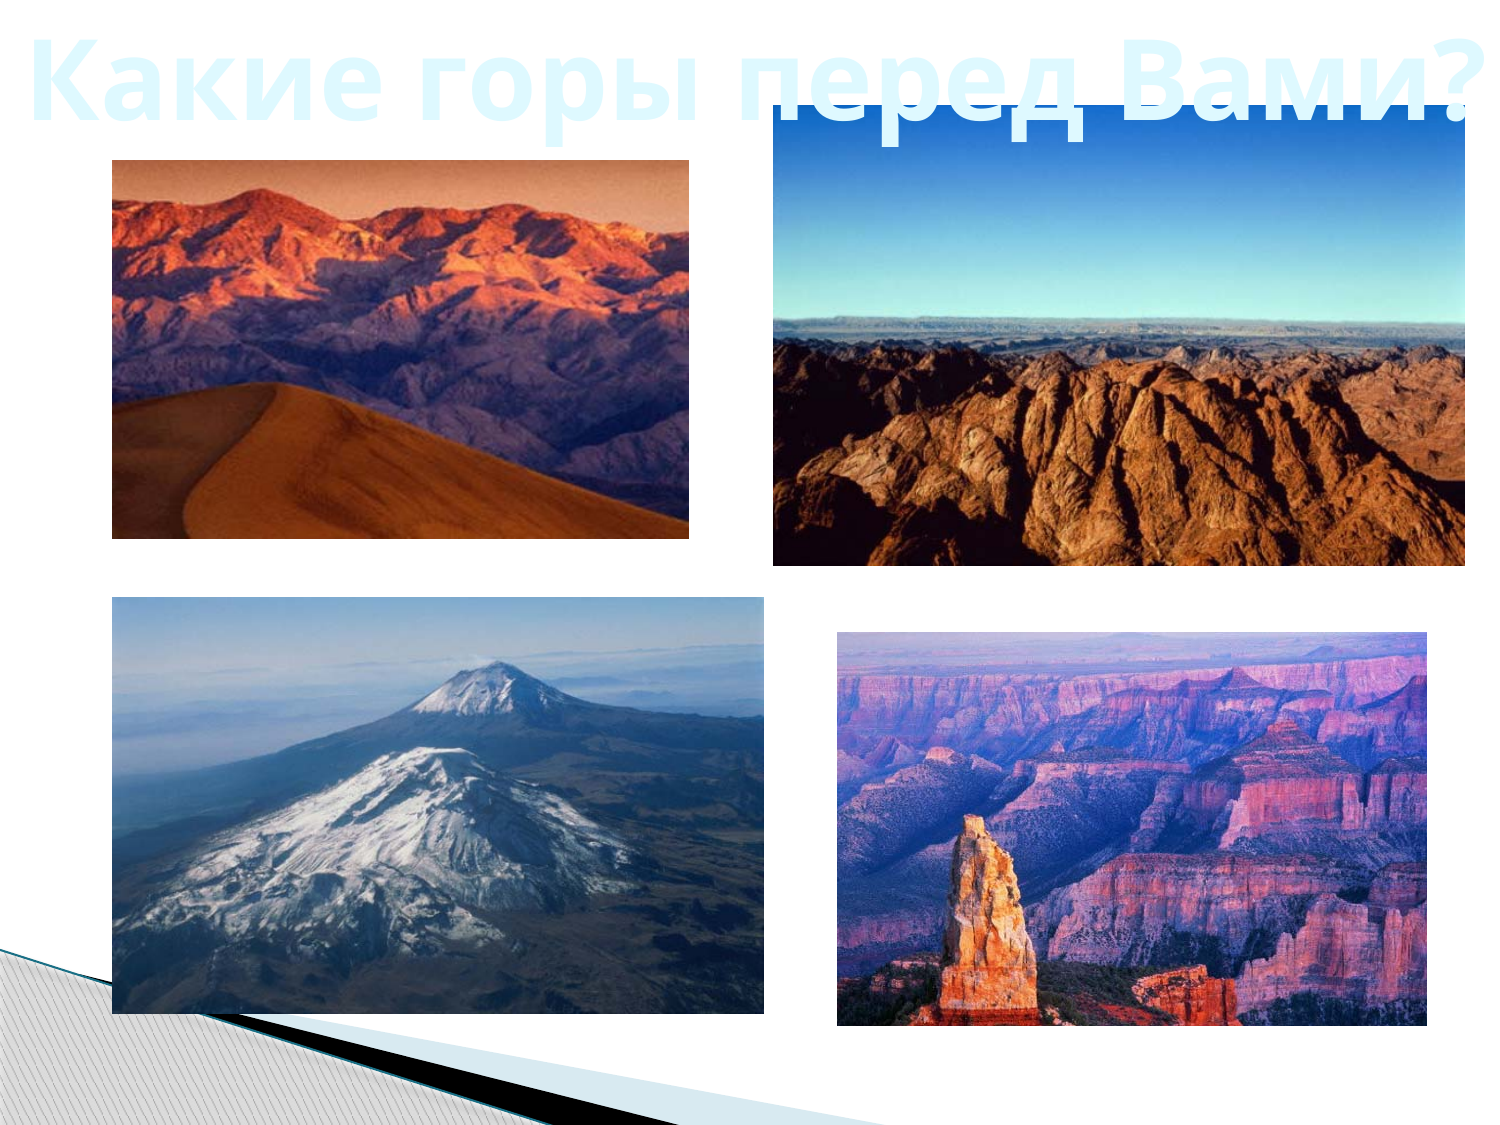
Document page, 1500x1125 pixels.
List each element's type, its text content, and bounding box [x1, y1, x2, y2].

picture [837, 632, 1427, 1026]
text_box Какие горы перед Вами? [10, 0, 1500, 150]
picture [111, 160, 689, 540]
picture [773, 105, 1465, 567]
picture [111, 597, 764, 1014]
